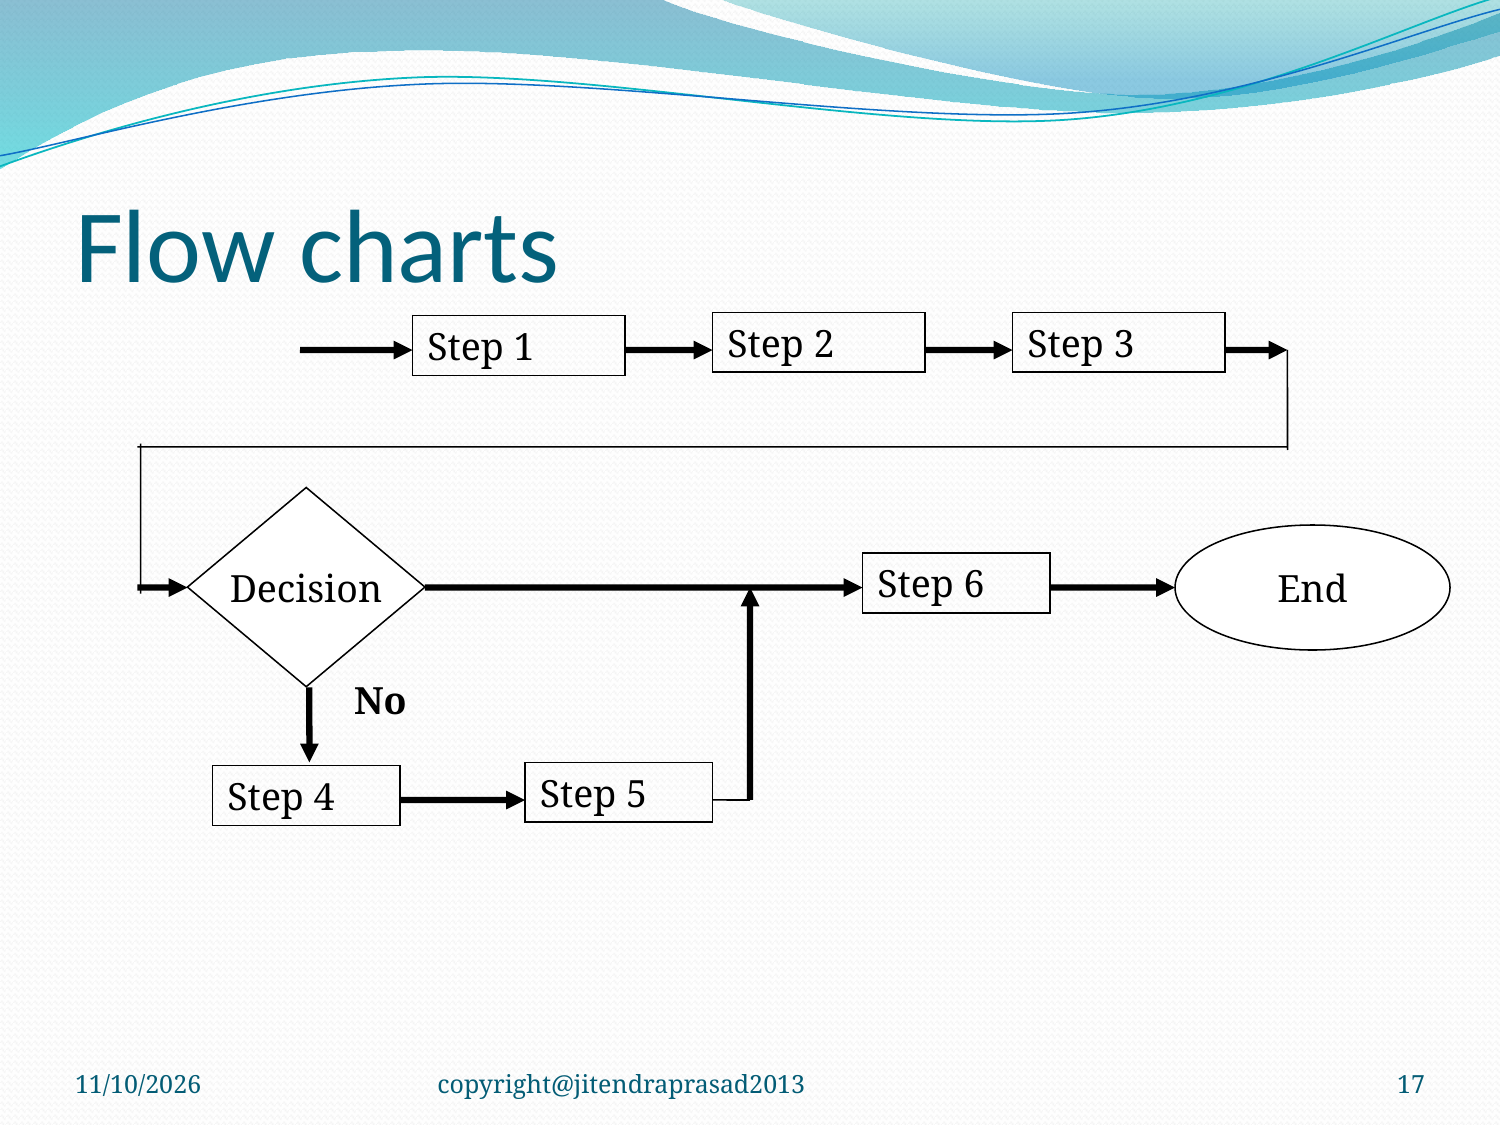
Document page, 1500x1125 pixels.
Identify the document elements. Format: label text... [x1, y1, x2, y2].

text_box Step 4 [212, 765, 400, 826]
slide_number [75, 1042, 425, 1103]
text_box Step 6 [862, 553, 1050, 613]
text_box [303, 687, 316, 763]
slide_number 17 [1299, 1042, 1425, 1103]
text_box Decision [187, 487, 425, 687]
text_box No [339, 669, 422, 729]
text_box [743, 587, 757, 800]
text_box [299, 343, 413, 357]
title Flow charts [75, 115, 1425, 303]
text_box Step 3 [1012, 312, 1225, 373]
text_box [624, 343, 713, 357]
text_box [751, 581, 863, 594]
text_box [1224, 343, 1287, 357]
text_box End [1175, 525, 1451, 651]
footer copyright@jitendraprasad2013 [437, 1042, 988, 1103]
text_box [374, 274, 750, 349]
text_box [399, 793, 526, 807]
text_box [924, 343, 1013, 357]
text_box Step 1 [412, 315, 625, 376]
text_box Step 2 [712, 312, 925, 373]
text_box Step 5 [525, 762, 713, 823]
text_box [137, 581, 187, 594]
text_box [1049, 581, 1175, 594]
